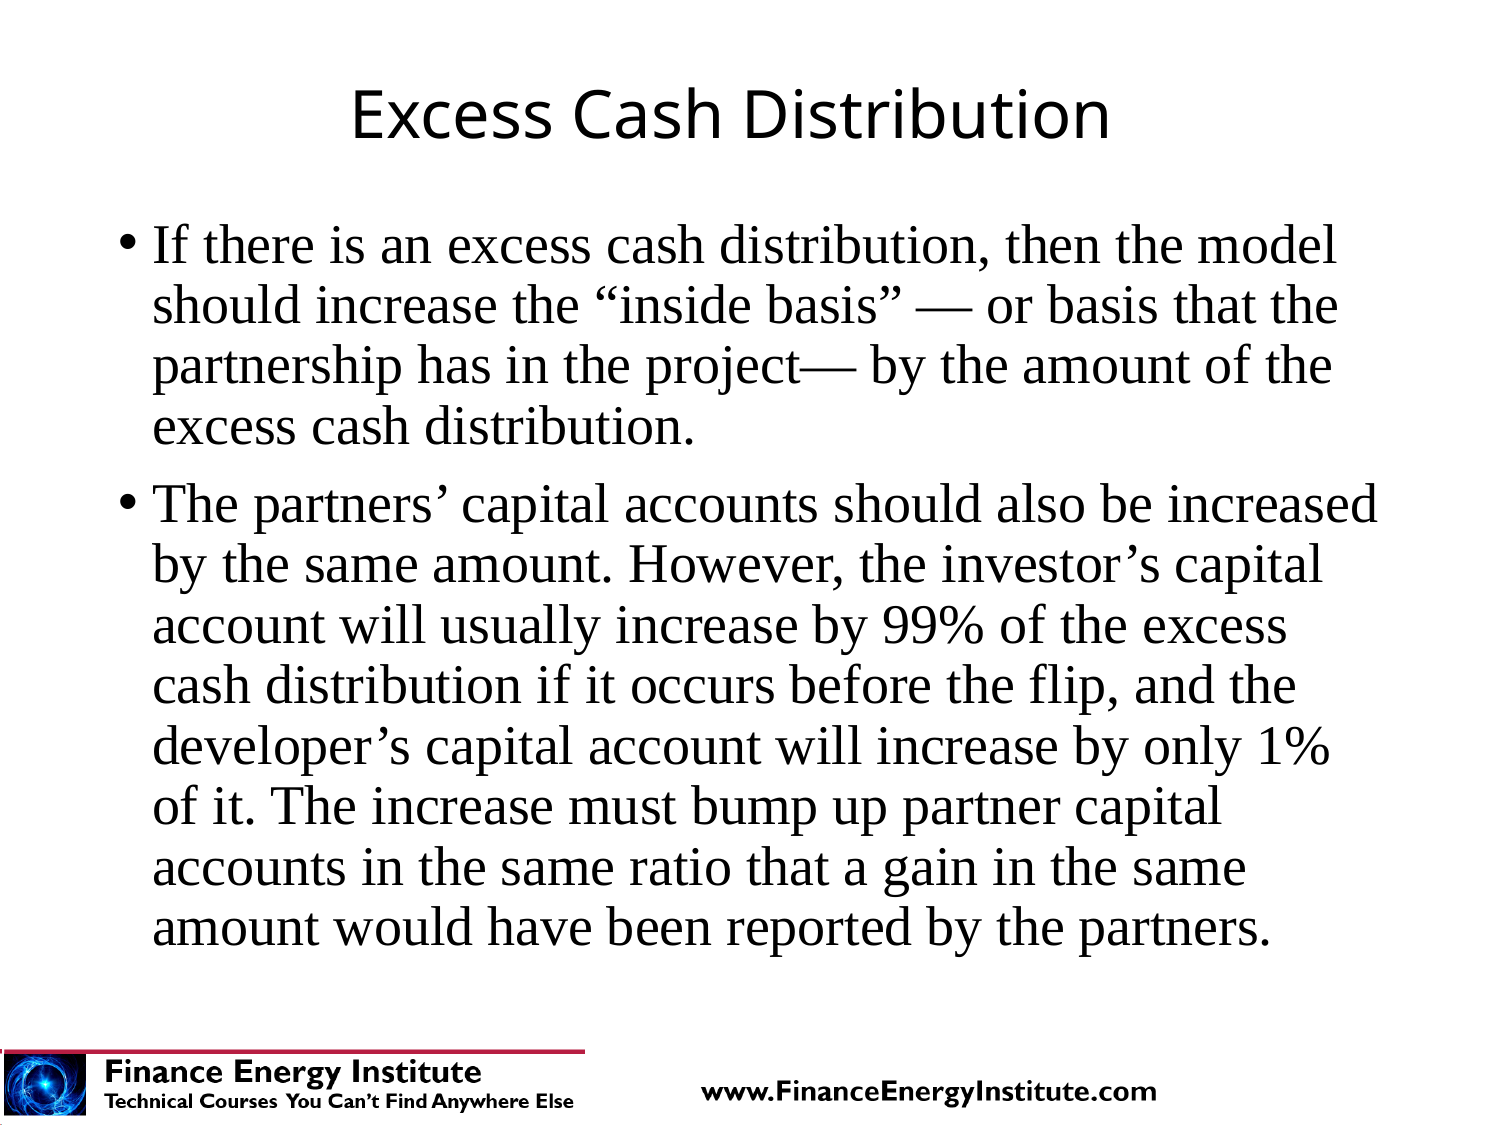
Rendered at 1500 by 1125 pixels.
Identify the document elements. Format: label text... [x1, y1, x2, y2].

list If there is an excess cash distribution, then the model should increase the “inside basis” — or basis that the partnership has in the project— by the amount of the excess cash distribution. The partners’ capital accounts should also be increased by the same amount. However, the investor’s capital account will usually increase by 99% of the excess cash distribution if it occurs before the flip, and the developer’s capital account will increase by only 1% of it. The increase must bump up partner capital accounts in the same ratio that a gain in the same amount would have been reported by the partners. [103, 207, 1400, 1014]
title Excess Cash Distribution [103, 59, 1361, 174]
picture [696, 1074, 1166, 1112]
picture [0, 1042, 585, 1125]
